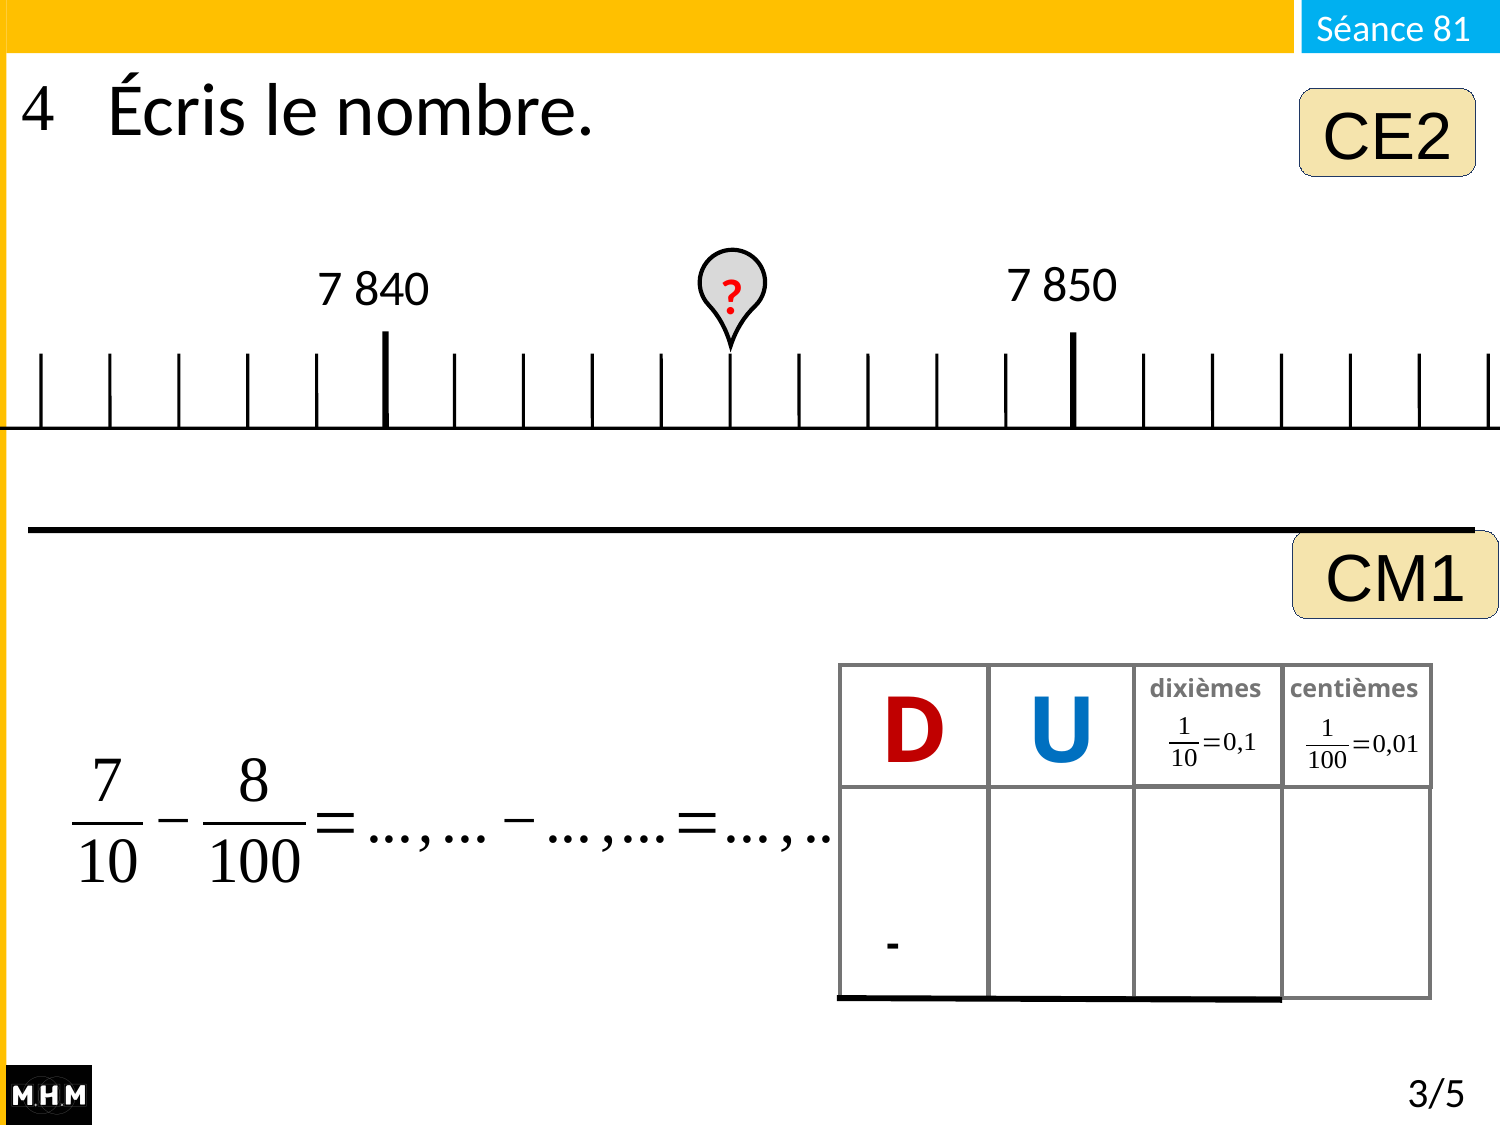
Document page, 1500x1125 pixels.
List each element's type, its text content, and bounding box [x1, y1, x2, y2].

text_box CE2 [1299, 88, 1476, 177]
text_box 7 850 [991, 243, 1144, 319]
text_box [708, 247, 757, 257]
text_box [697, 261, 705, 304]
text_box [0, 331, 1500, 430]
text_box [839, 664, 1431, 999]
picture [6, 1065, 92, 1125]
title Écris le nombre. [92, 29, 1387, 192]
list 3/5 [1373, 1064, 1500, 1125]
text_box 7 840 [303, 248, 468, 323]
text_box ? [705, 257, 779, 330]
text_box CM1 [1292, 530, 1499, 619]
